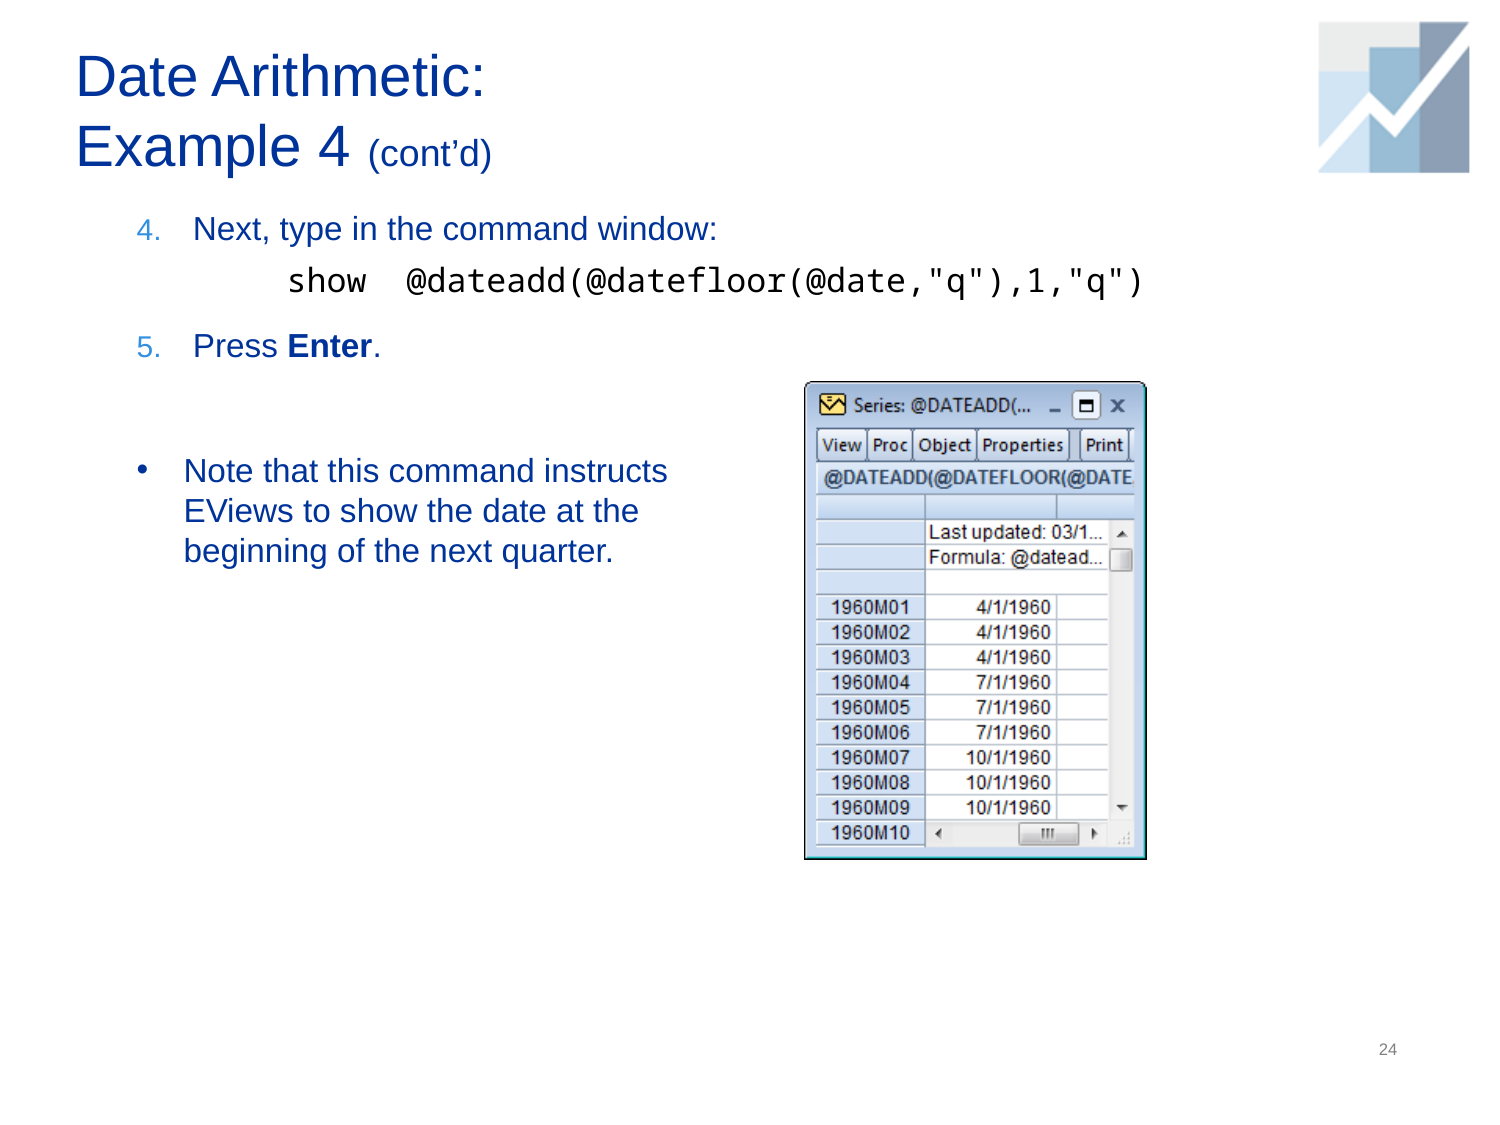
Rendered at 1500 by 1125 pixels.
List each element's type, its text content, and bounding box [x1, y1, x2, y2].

picture [1300, 11, 1479, 181]
text_box Next, type in the command window: show @dateadd(@datefloor(@date,"q"),1,"q") Press Enter. [121, 199, 1500, 987]
text_box Date Arithmetic: Example 4 (cont’d) [60, 0, 1295, 186]
picture [803, 381, 1147, 861]
slide_number 24 [1262, 1015, 1413, 1067]
text_box Note that this command instructs EViews to show the date at the beginning of the next quarter. [121, 441, 700, 577]
